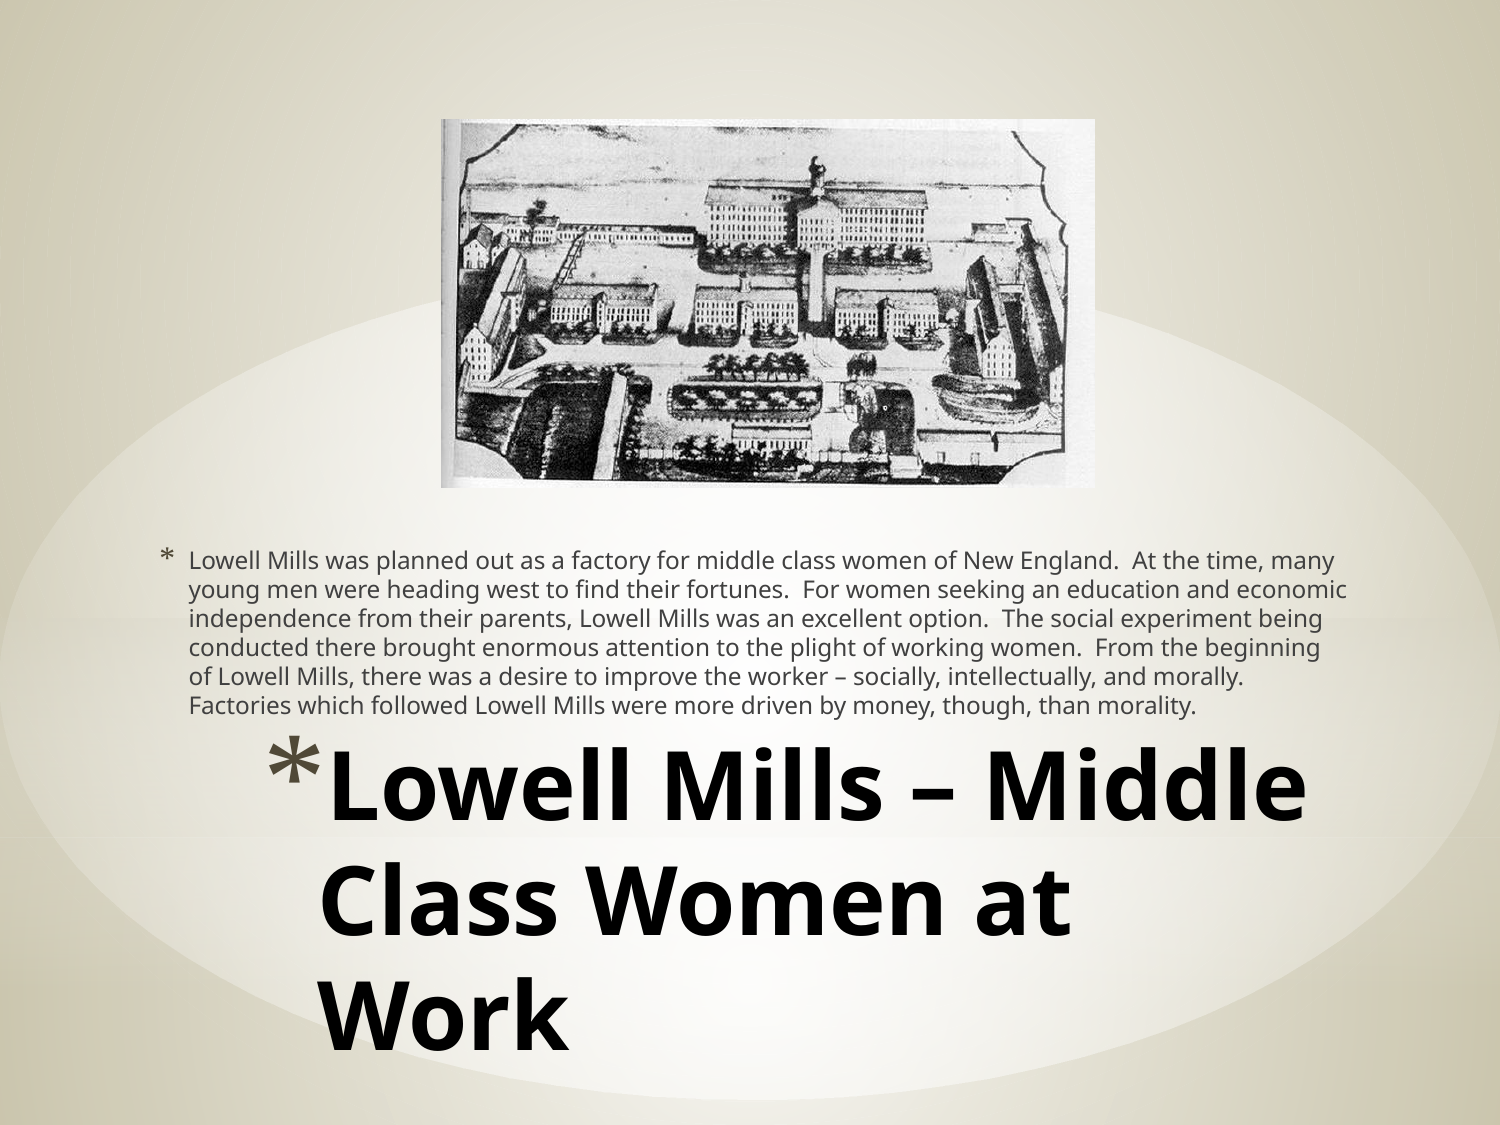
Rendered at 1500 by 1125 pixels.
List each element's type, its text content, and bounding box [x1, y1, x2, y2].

list Lowell Mills was planned out as a factory for middle class women of New England. At the time, many young men were heading west to find their fortunes. For women seeking an education and economic independence from their parents, Lowell Mills was an excellent option. The social experiment being conducted there brought enormous attention to the plight of working women. From the beginning of Lowell Mills, there was a desire to improve the worker – socially, intellectually, and morally. Factories which followed Lowell Mills were more driven by money, though, than morality. [137, 537, 1363, 738]
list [441, 119, 1095, 488]
title Lowell Mills – Middle Class Women at Work [249, 738, 1363, 905]
